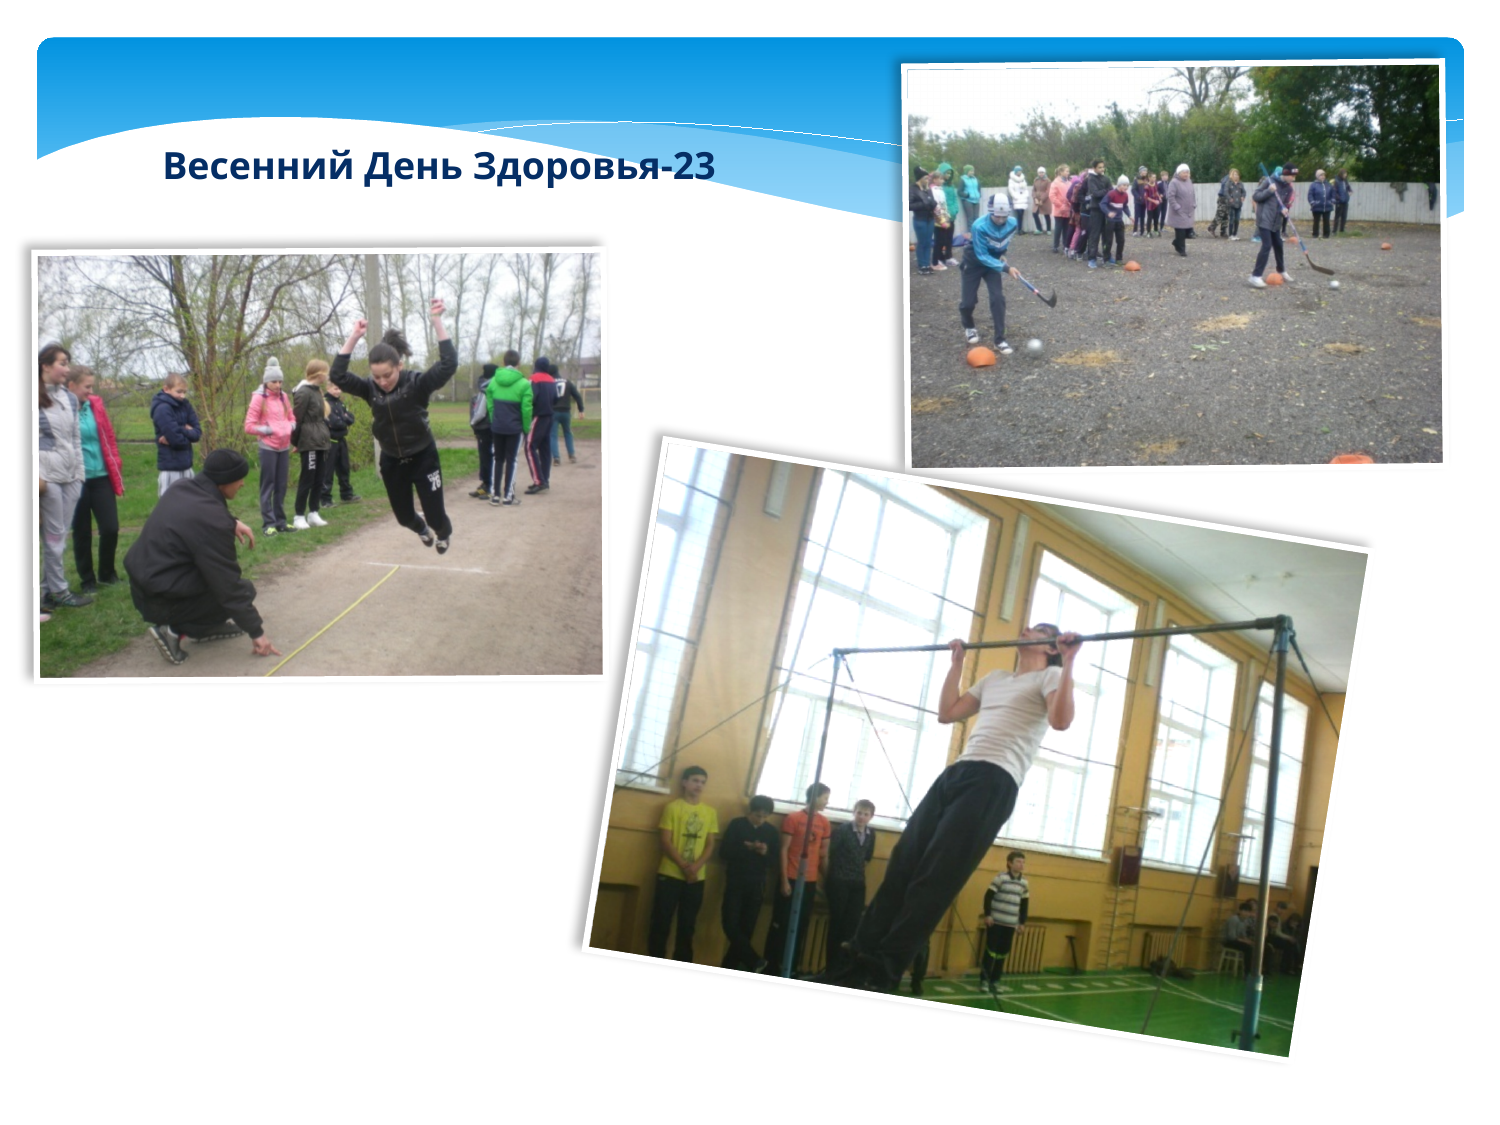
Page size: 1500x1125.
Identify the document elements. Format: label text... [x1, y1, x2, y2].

picture [590, 444, 1368, 1057]
text_box Весенний День Здоровья-23 [147, 89, 889, 195]
picture [908, 65, 1442, 468]
picture [38, 253, 602, 677]
